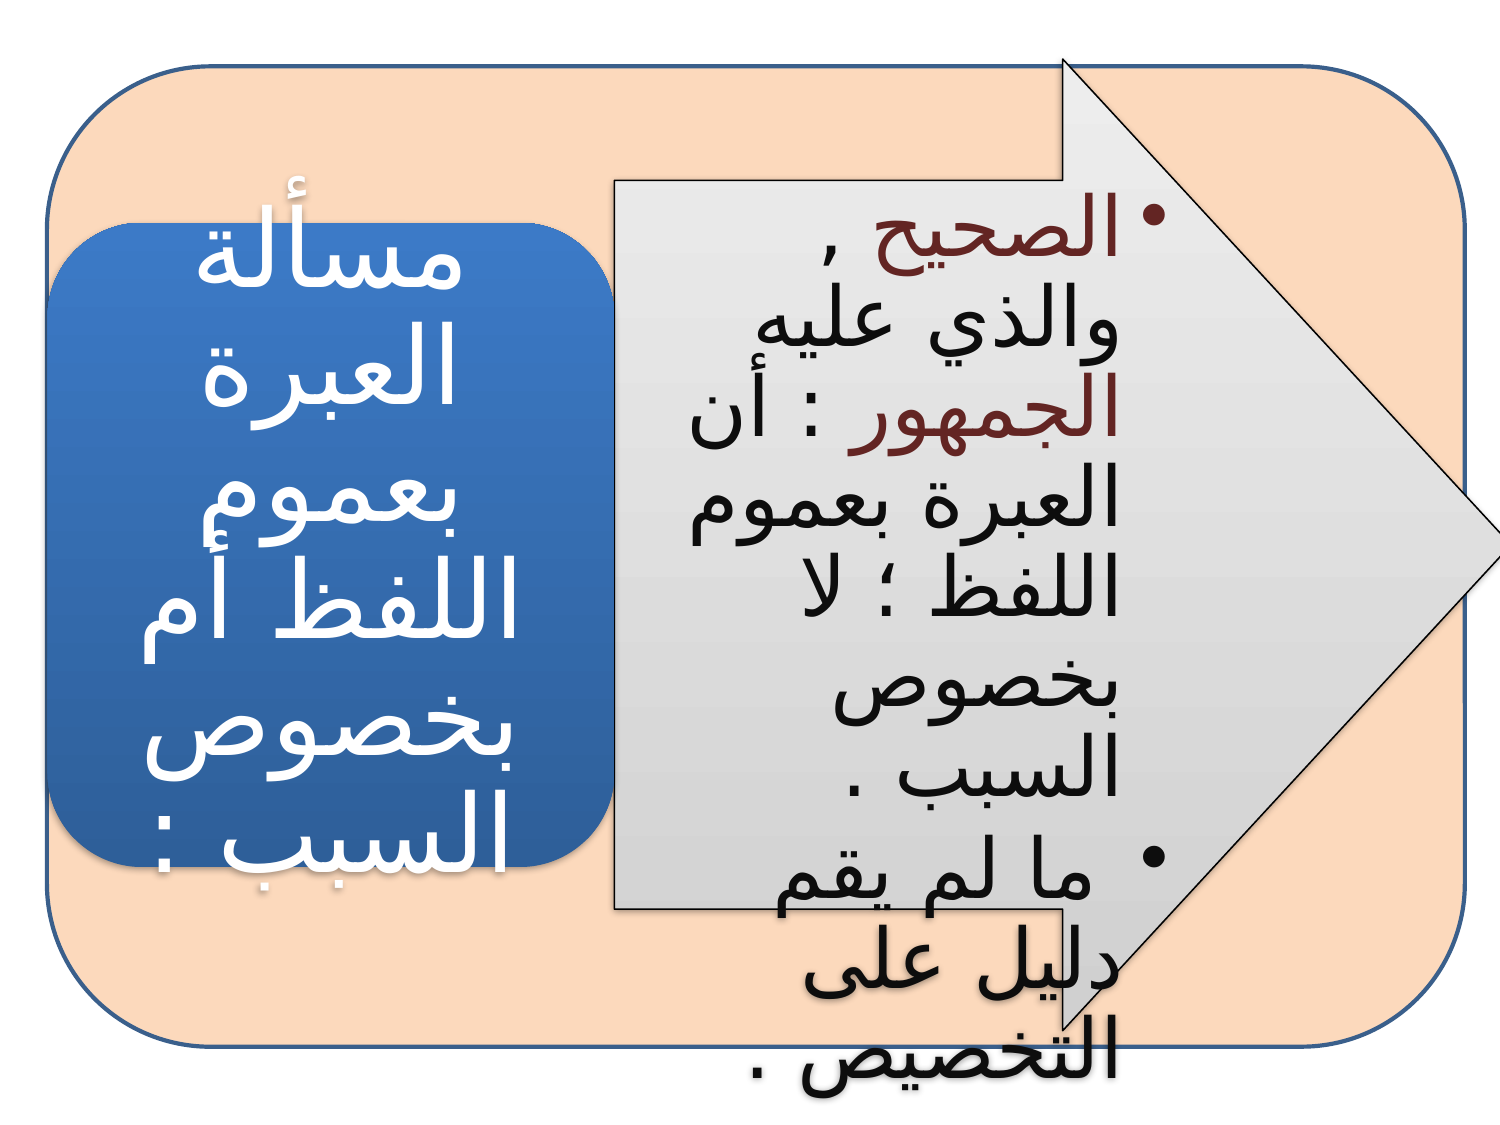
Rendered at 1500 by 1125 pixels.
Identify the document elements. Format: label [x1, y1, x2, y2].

text_box [46, 58, 1500, 1032]
text_box [154, 1039, 1012, 1049]
text_box [1069, 1039, 1079, 1049]
text_box [1027, 1039, 1054, 1049]
text_box [1097, 1039, 1102, 1049]
text_box [1120, 1039, 1358, 1049]
